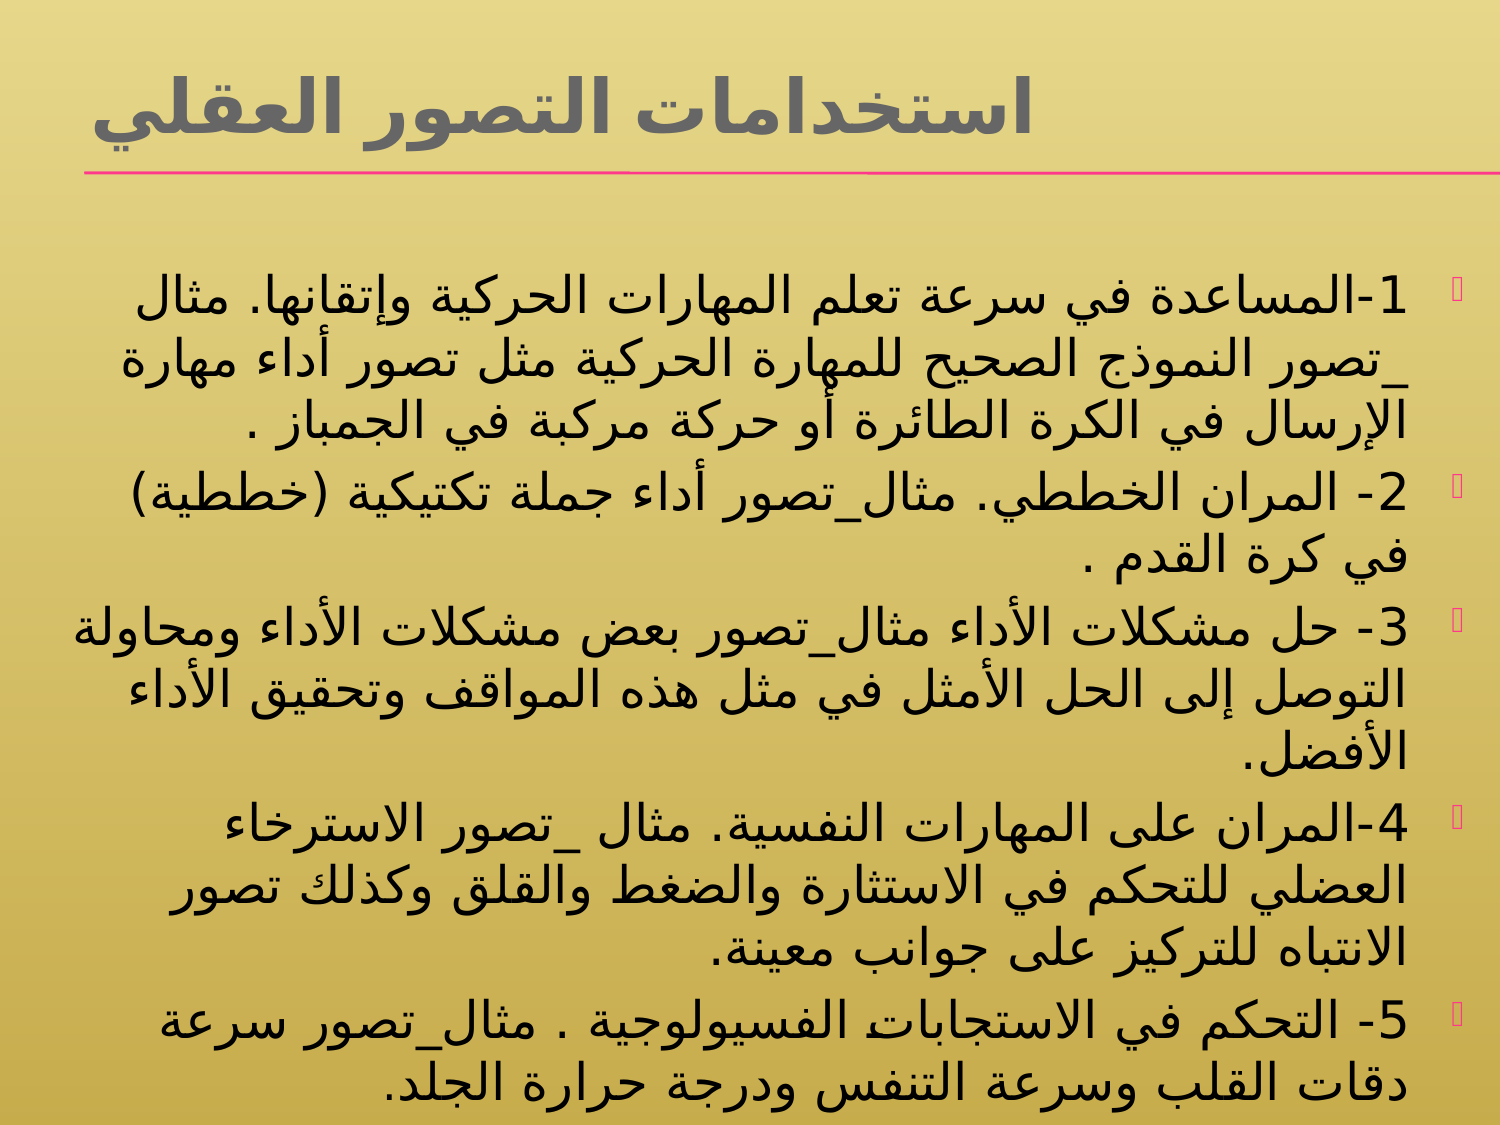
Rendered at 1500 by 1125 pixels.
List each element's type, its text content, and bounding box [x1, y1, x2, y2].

list 1-المساعدة في سرعة تعلم المهارات الحركية وإتقانها. مثال _تصور النموذج الصحيح للمهارة الحركية مثل تصور أداء مهارة الإرسال في الكرة الطائرة أو حركة مركبة في الجمباز . 2- المران الخططي. مثال_تصور أداء جملة تكتيكية (خططية) في كرة القدم . 3- حل مشكلات الأداء مثال_تصور بعض مشكلات الأداء ومحاولة التوصل إلى الحل الأمثل في مثل هذه المواقف وتحقيق الأداء الأفضل. 4-المران على المهارات النفسية. مثال _تصور الاسترخاء العضلي للتحكم في الاستثارة والضغط والقلق وكذلك تصور الانتباه للتركيز على جوانب معينة. 5- التحكم في الاستجابات الفسيولوجية . مثال_تصور سرعة دقات القلب وسرعة التنفس ودرجة حرارة الجلد. [50, 254, 1475, 1125]
title استخدامات التصور العقلي [75, 35, 1500, 173]
